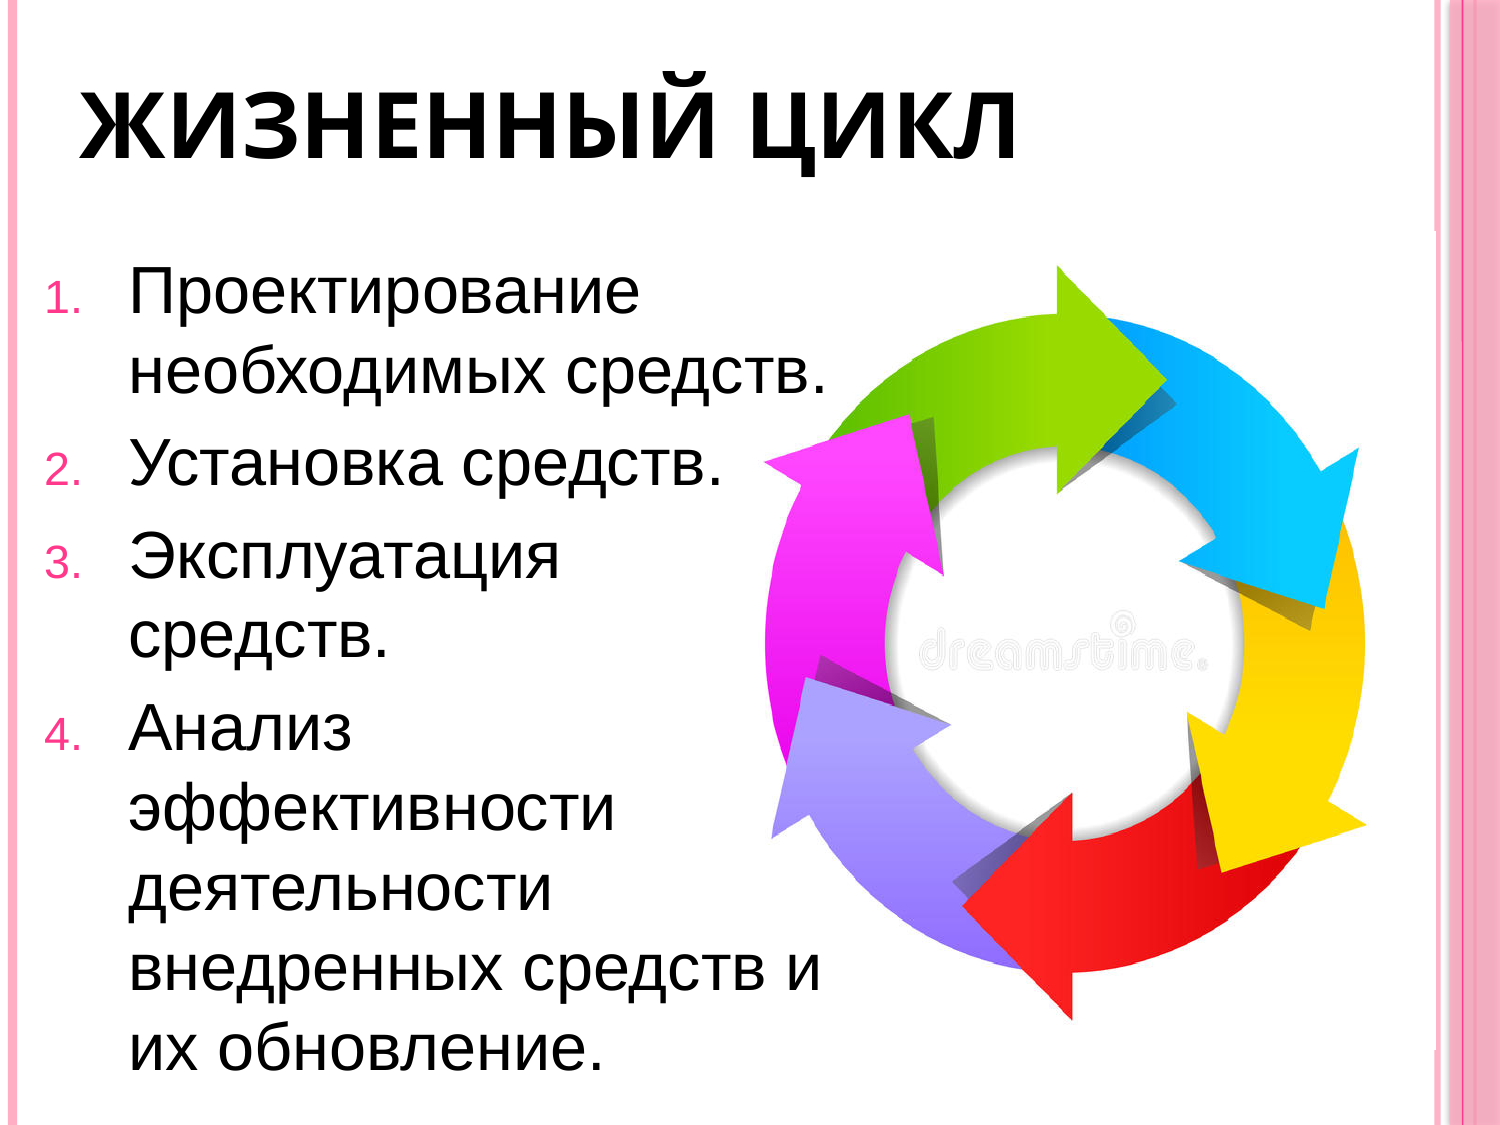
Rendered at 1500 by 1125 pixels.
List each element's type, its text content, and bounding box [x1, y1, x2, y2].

picture [690, 231, 1436, 1050]
title Жизненный цикл [64, 19, 1047, 185]
list Проектирование необходимых средств. Установка средств. Эксплуатация средств. Анализ эффективности деятельности внедренных средств и их обновление. [29, 239, 845, 1125]
